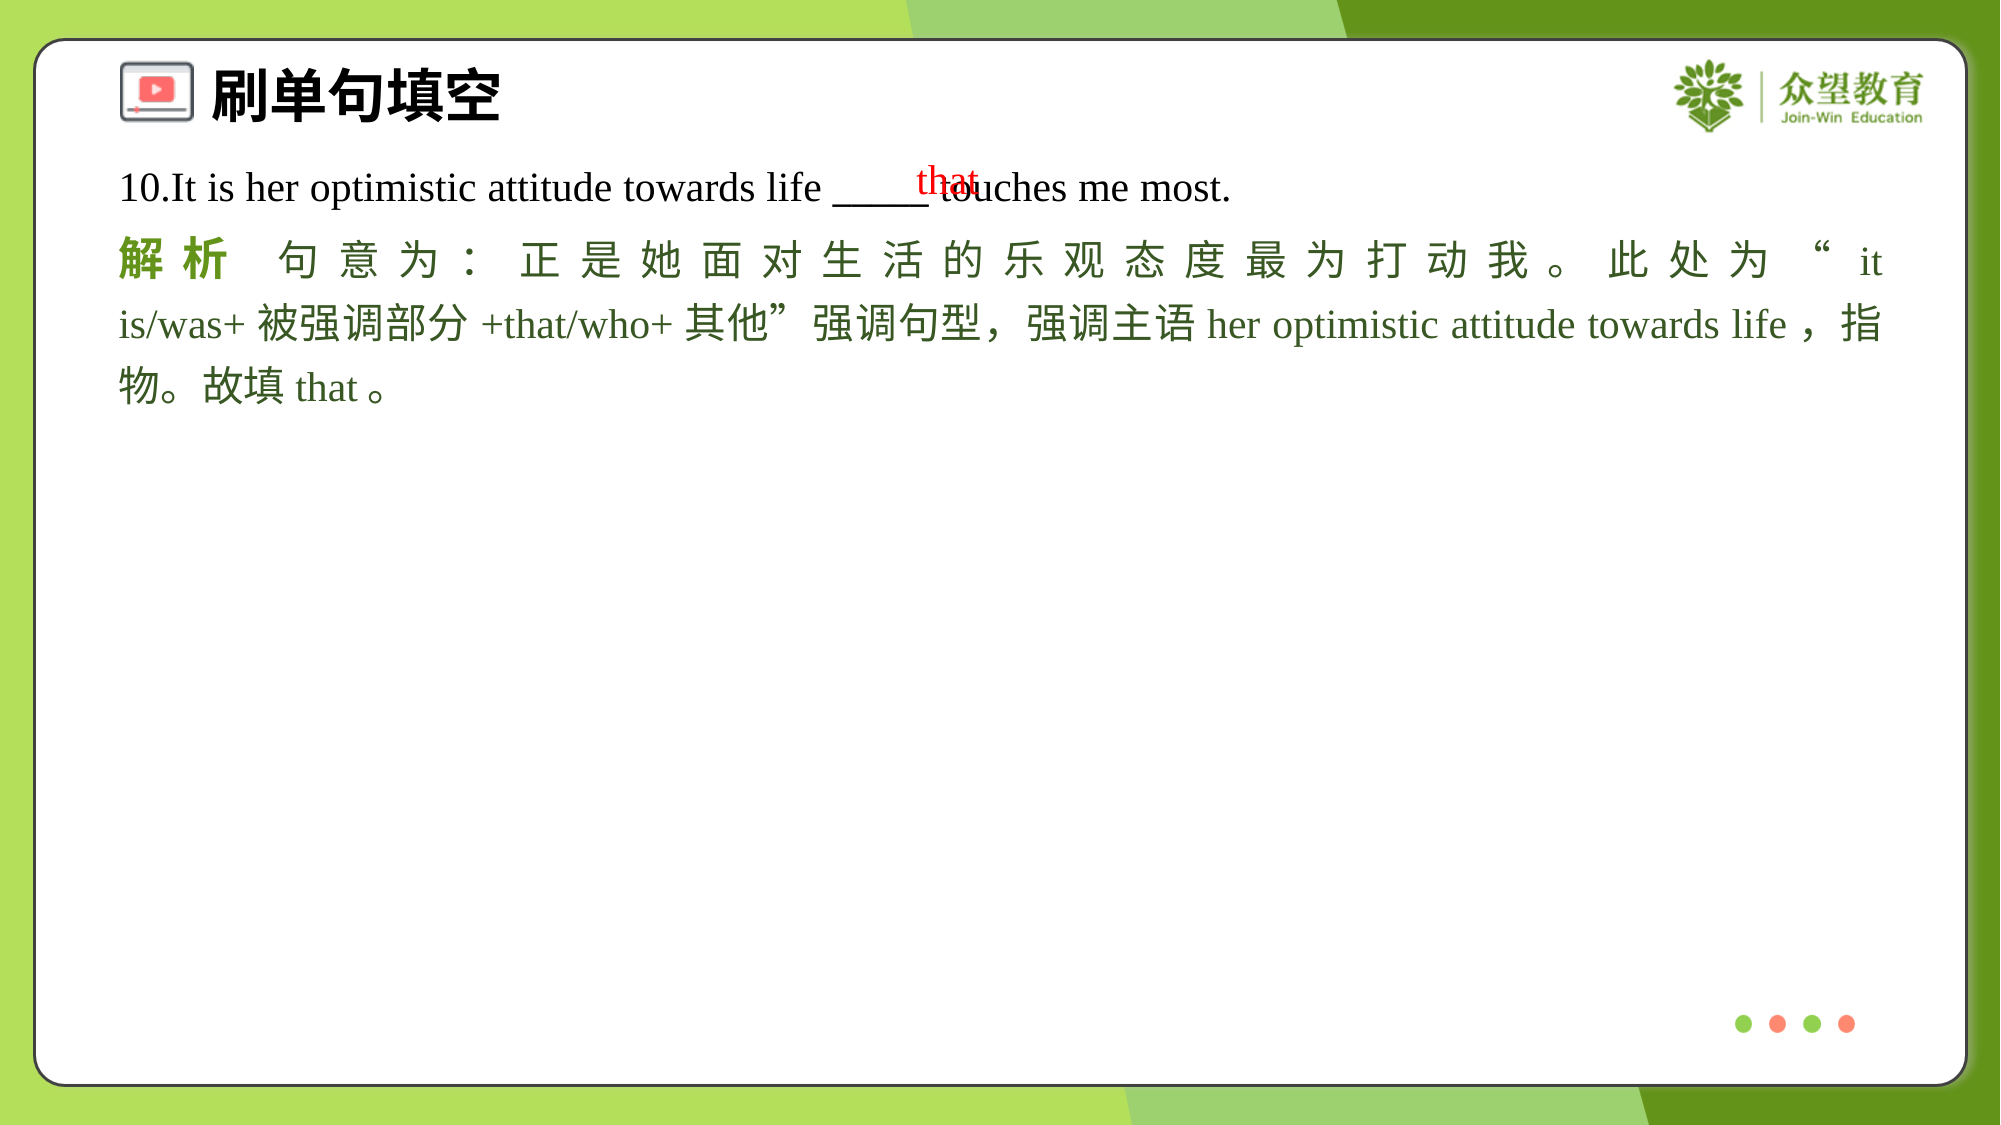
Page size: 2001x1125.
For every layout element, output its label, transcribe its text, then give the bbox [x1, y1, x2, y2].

text_box 10.It is her optimistic attitude towards life _____ touches me most. [118, 146, 1883, 204]
text_box that [911, 140, 984, 199]
picture [0, 0, 2000, 1125]
text_box 解析 句意为：正是她面对生活的乐观态度最为打动我。此处为“it is/was+被强调部分+that/who+其他”强调句型，强调主语her optimistic attitude towards life，指物。故填that。 [118, 215, 1883, 342]
